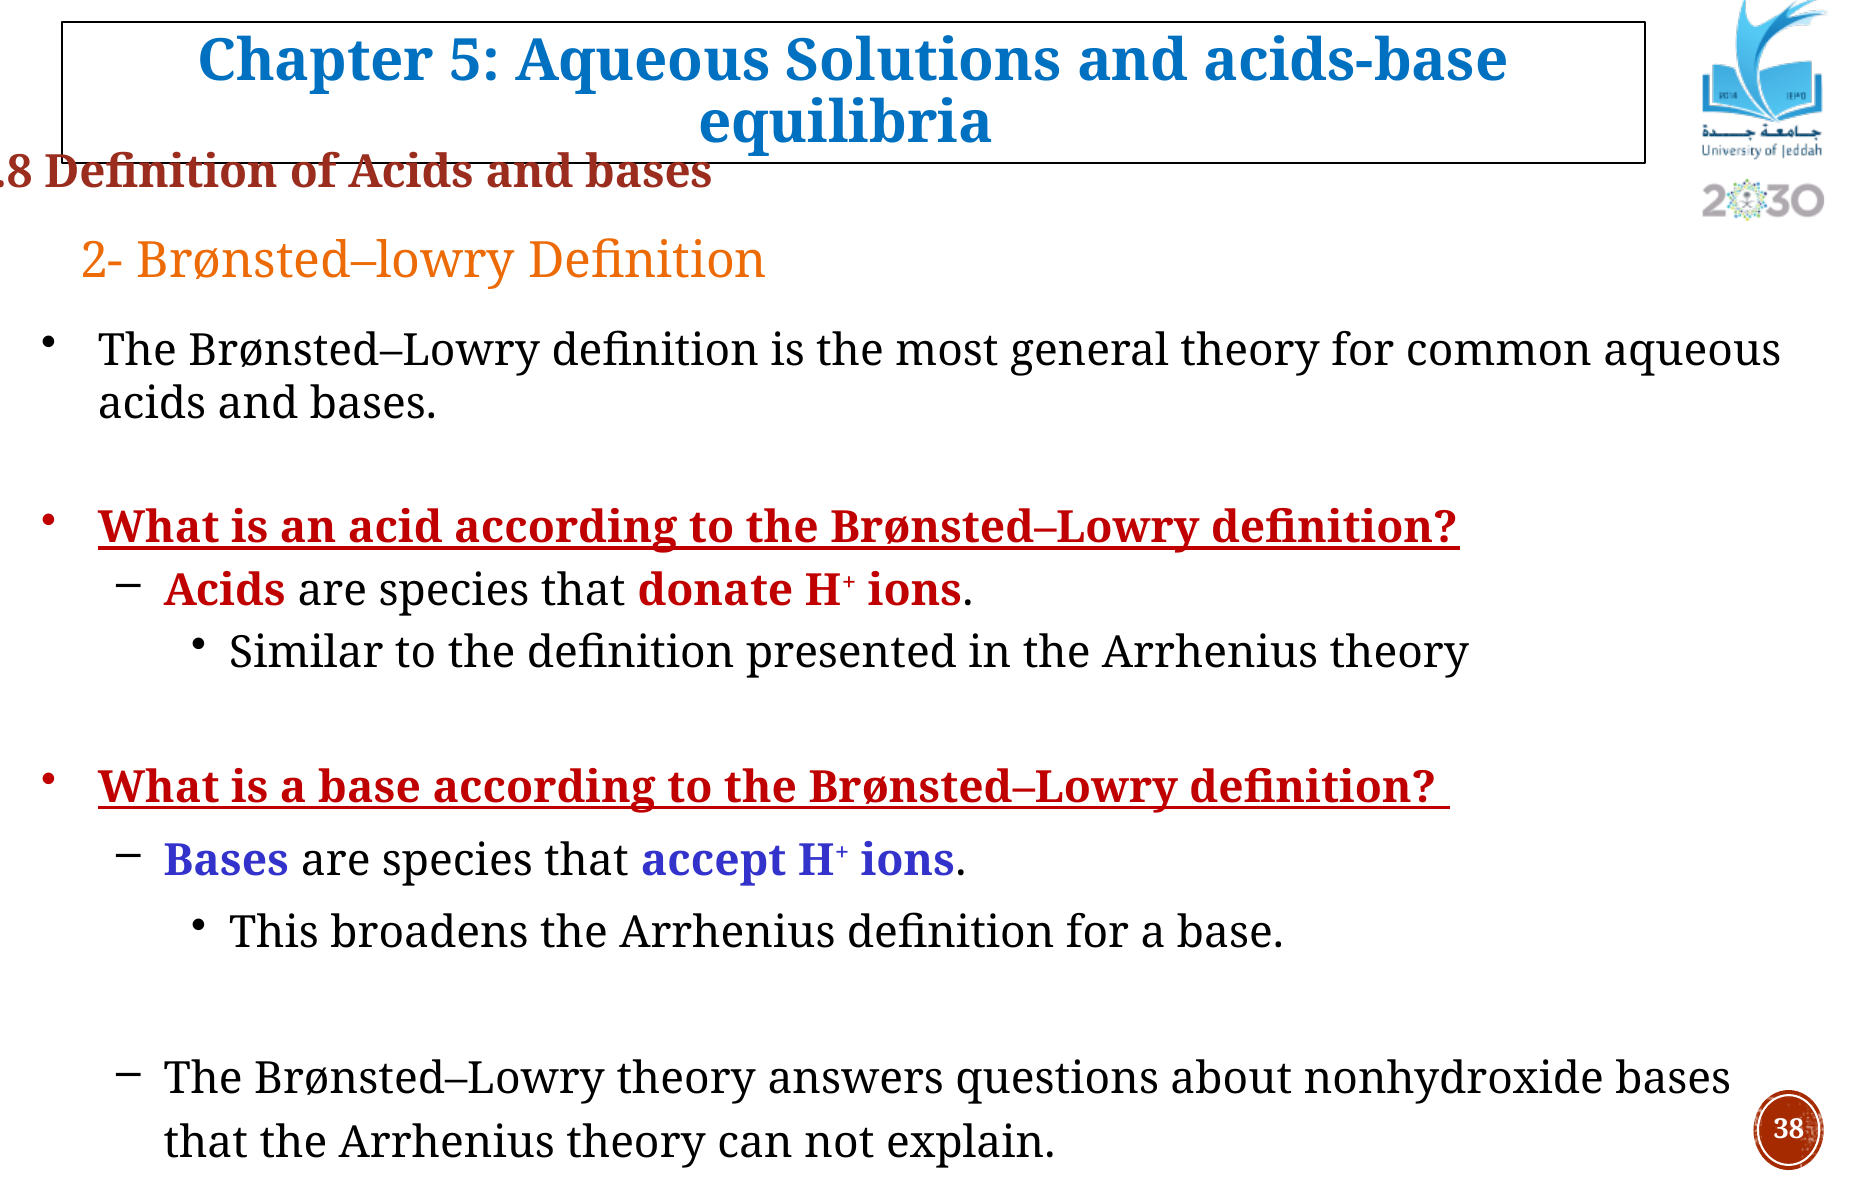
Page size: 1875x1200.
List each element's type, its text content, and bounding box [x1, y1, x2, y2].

slide_number 38 [1739, 1097, 1838, 1162]
text_box 5.8 Definition of Acids and bases [0, 134, 729, 205]
text_box Chapter 5: Aqueous Solutions and acids-base equilibria [61, 21, 1646, 164]
title 2- Brønsted–lowry Definition [0, 226, 1600, 443]
picture [1681, 0, 1846, 227]
text_box The Brønsted–Lowry definition is the most general theory for common aqueous acids and bases. What is an acid according to the Brønsted–Lowry definition? Acids are species that donate H+ ions. Similar to the definition presented in the Arrhenius theory What is a base according to the Brønsted–Lowry definition? Bases are species that accept H+ ions. This broadens the Arrhenius definition for a base. The Brønsted–Lowry theory answers questions about nonhydroxide bases that the Arrhenius theory can not explain. [25, 312, 1846, 1175]
